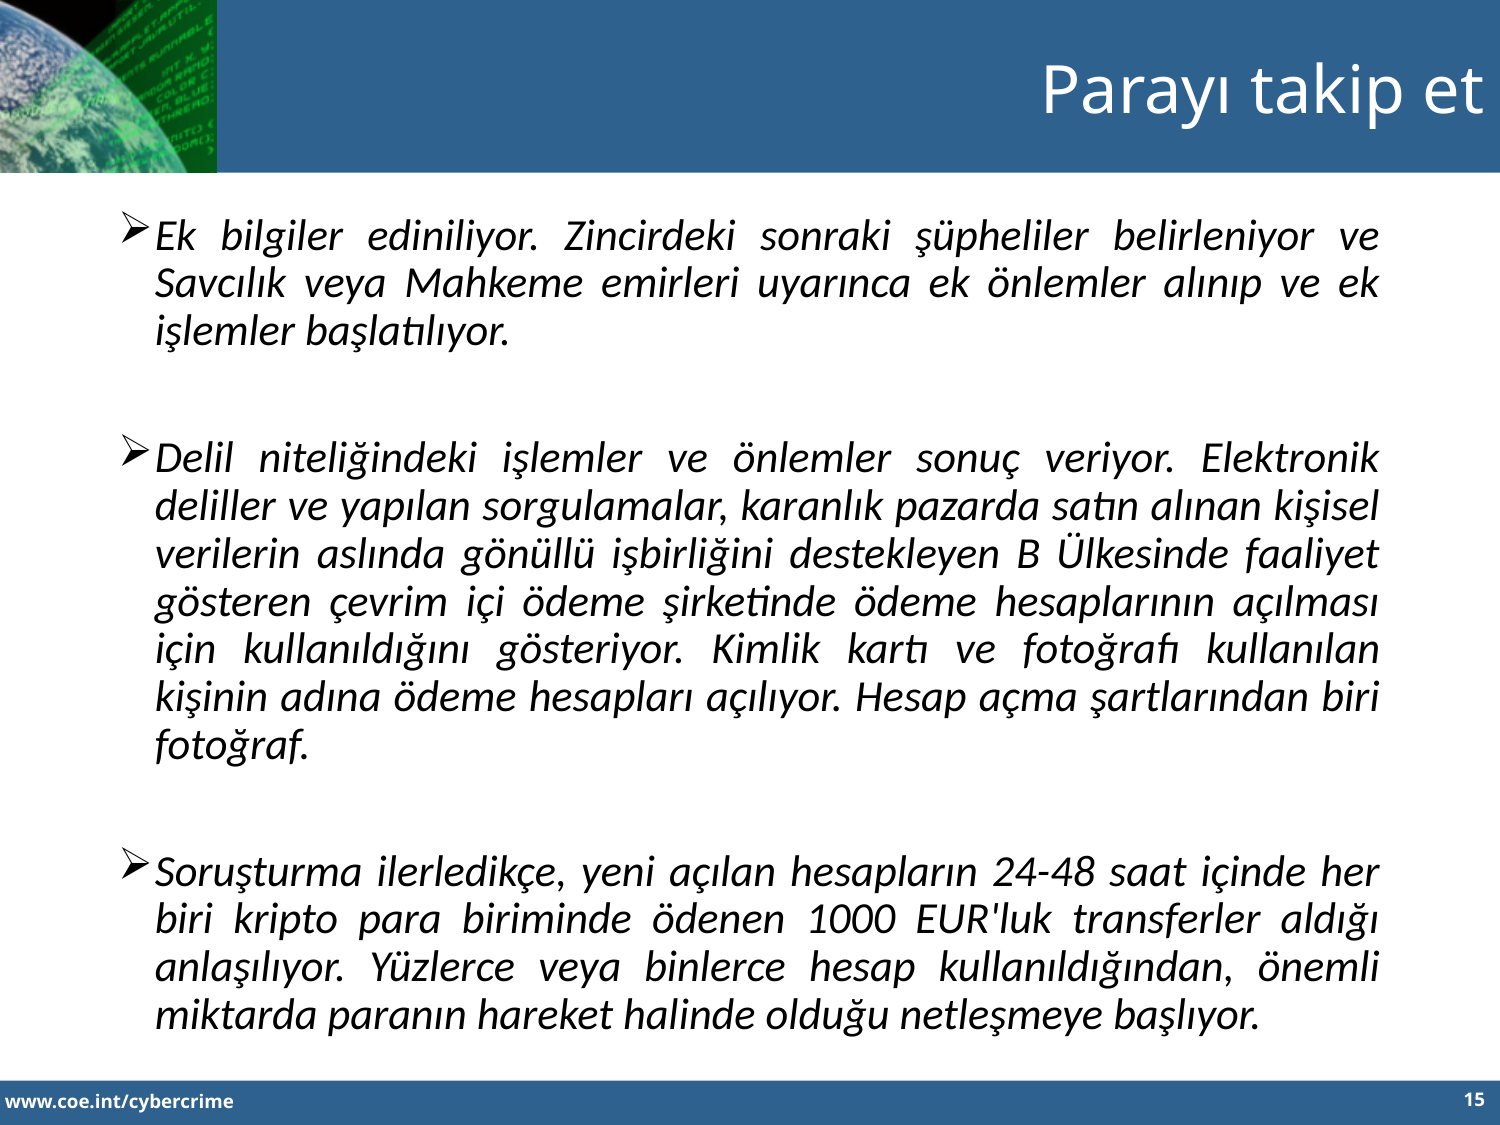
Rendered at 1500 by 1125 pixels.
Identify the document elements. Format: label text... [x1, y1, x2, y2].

slide_number 15 [1162, 1080, 1500, 1125]
text_box Parayı takip et [373, 10, 1500, 163]
picture [0, 1, 217, 173]
list Ek bilgiler ediniliyor. Zincirdeki sonraki şüpheliler belirleniyor ve Savcılık veya Mahkeme emirleri uyarınca ek önlemler alınıp ve ek işlemler başlatılıyor. Delil niteliğindeki işlemler ve önlemler sonuç veriyor. Elektronik deliller ve yapılan sorgulamalar, karanlık pazarda satın alınan kişisel verilerin aslında gönüllü işbirliğini destekleyen B Ülkesinde faaliyet gösteren çevrim içi ödeme şirketinde ödeme hesaplarının açılması için kullanıldığını gösteriyor. Kimlik kartı ve fotoğrafı kullanılan kişinin adına ödeme hesapları açılıyor. Hesap açma şartlarından biri fotoğraf. Soruşturma ilerledikçe, yeni açılan hesapların 24-48 saat içinde her biri kripto para biriminde ödenen 1000 EUR'luk transferler aldığı anlaşılıyor. Yüzlerce veya binlerce hesap kullanıldığından, önemli miktarda paranın hareket halinde olduğu netleşmeye başlıyor. [103, 204, 1397, 1050]
